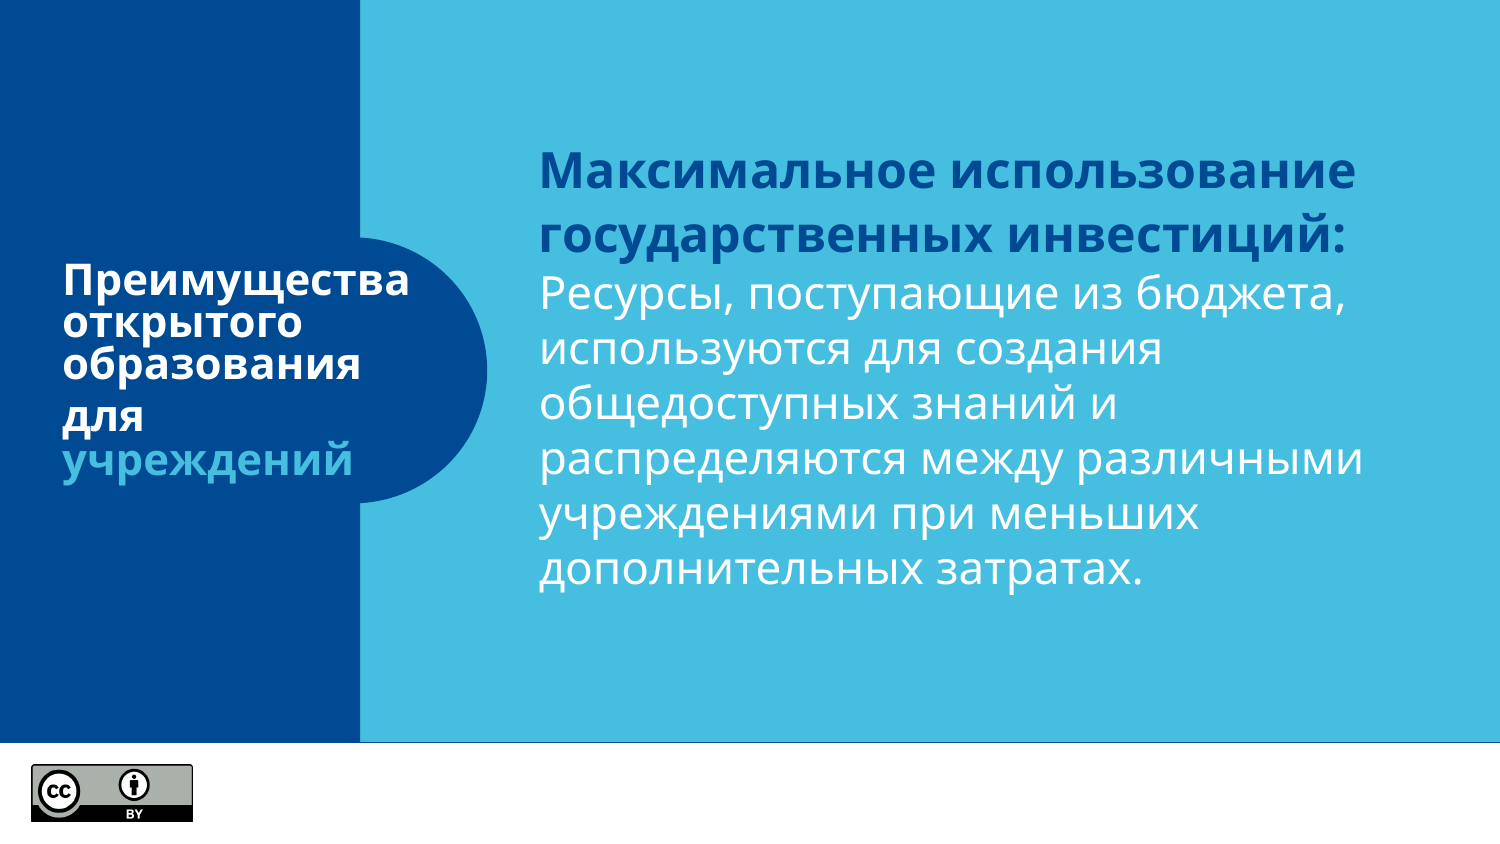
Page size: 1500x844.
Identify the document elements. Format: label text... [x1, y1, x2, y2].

text_box [304, 237, 401, 246]
text_box [0, 750, 1500, 844]
text_box [462, 292, 488, 448]
text_box Преимущества открытого образования для учреждений [47, 246, 462, 553]
picture [31, 764, 193, 822]
text_box [0, 0, 361, 742]
text_box Максимальное использование государственных инвестиций: Ресурсы, поступающие из бюджета, используются для создания общедоступных знаний и распределяются между различными учреждениями при меньших дополнительных затратах. [523, 123, 1407, 674]
